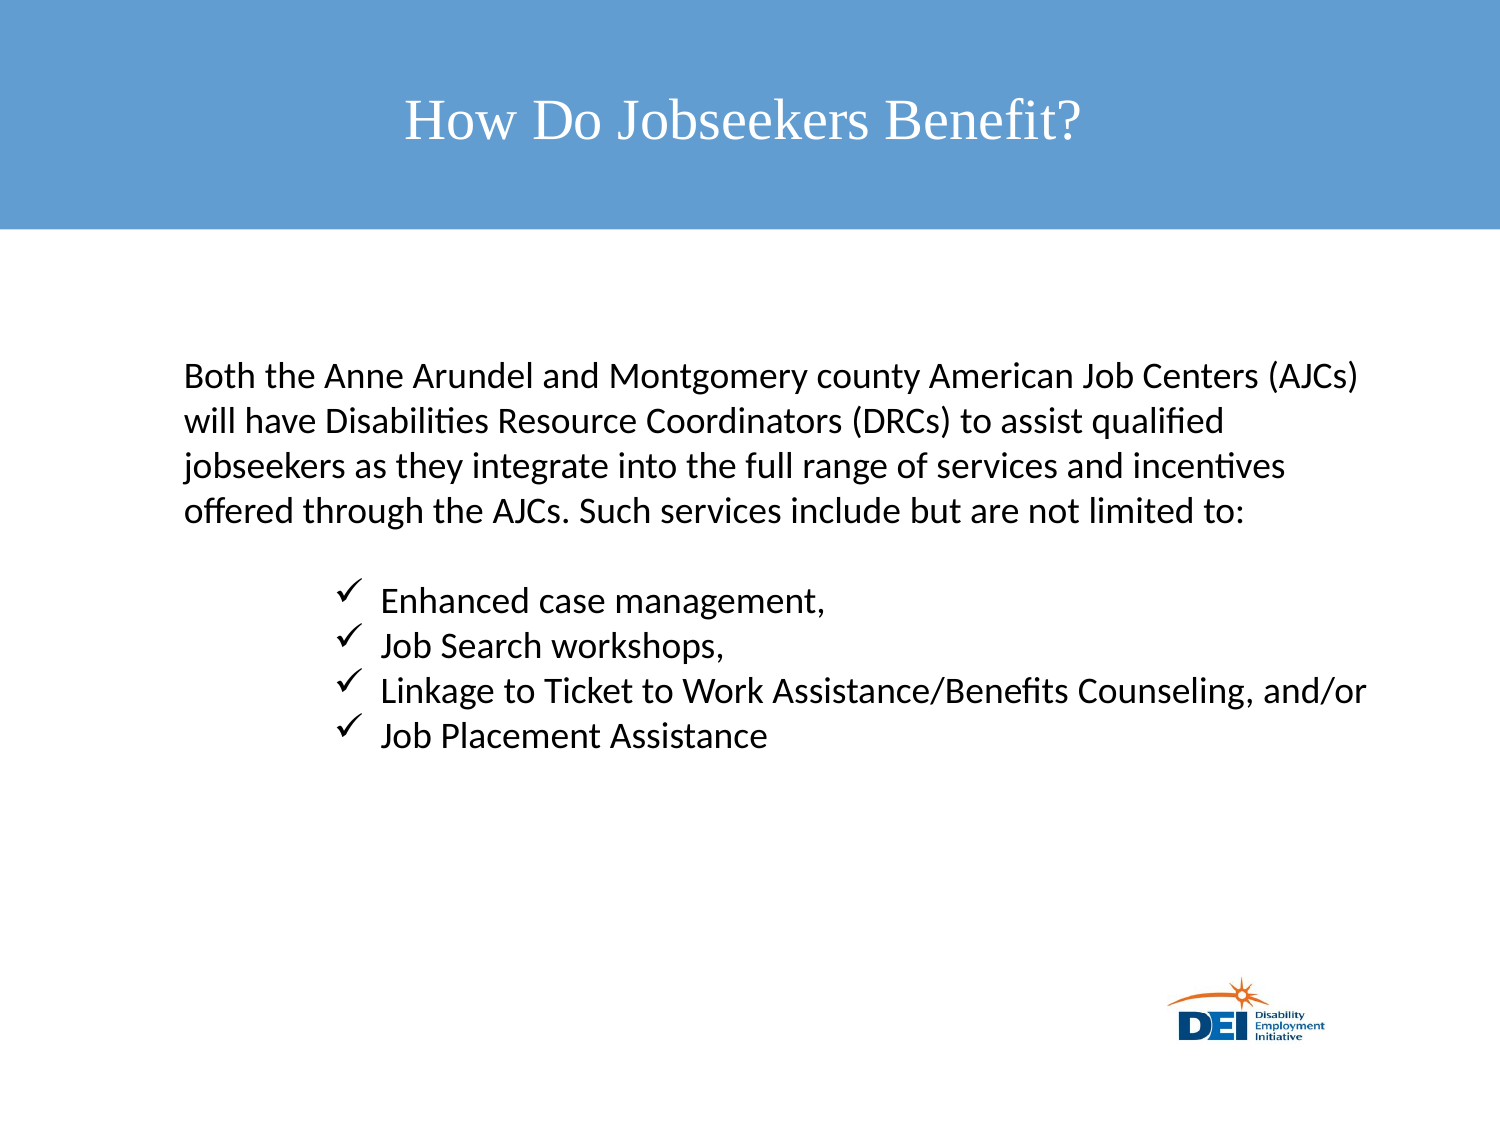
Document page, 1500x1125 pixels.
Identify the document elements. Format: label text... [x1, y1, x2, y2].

picture [1167, 968, 1333, 1057]
text_box Both the Anne Arundel and Montgomery county American Job Centers (AJCs) will have Disabilities Resource Coordinators (DRCs) to assist qualified jobseekers as they integrate into the full range of services and incentives offered through the AJCs. Such services include but are not limited to: Enhanced case management, Job Search workshops, Linkage to Ticket to Work Assistance/Benefits Counseling, and/or Job Placement Assistance [168, 344, 1407, 764]
text_box How Do Jobseekers Benefit? [153, 73, 1333, 159]
